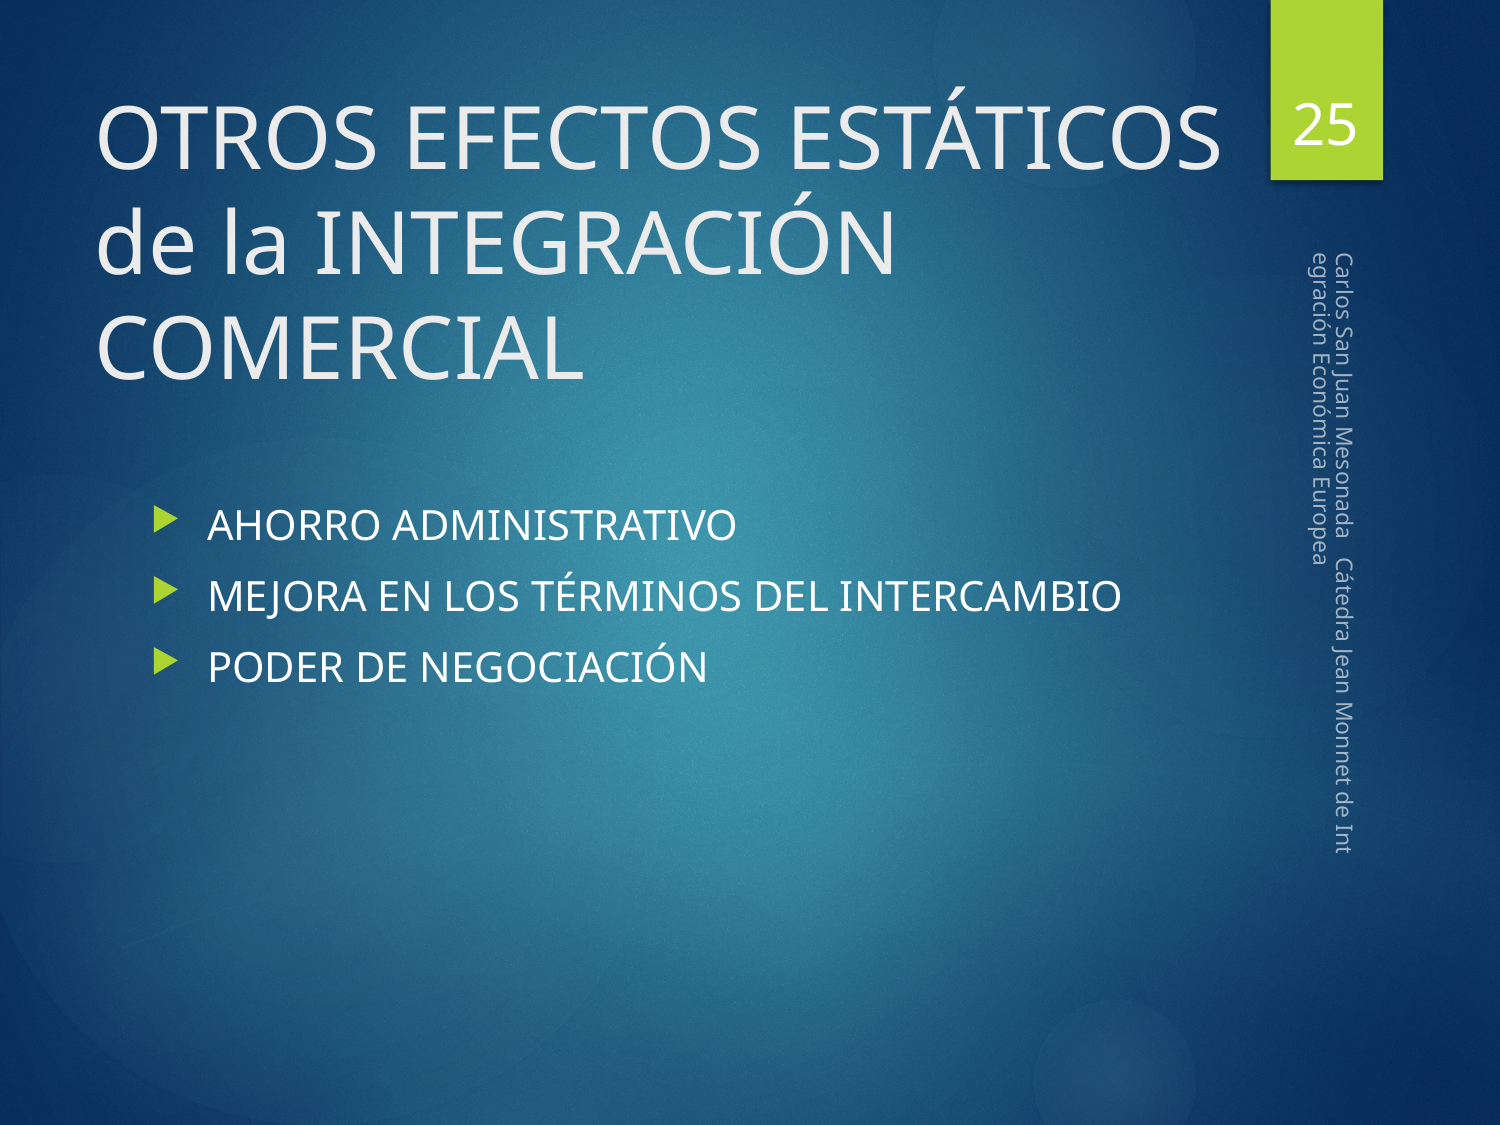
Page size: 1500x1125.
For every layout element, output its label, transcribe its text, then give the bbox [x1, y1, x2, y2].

footer Carlos San Juan Mesonada Cátedra Jean Monnet de Integración Económica Europea [1320, 237, 1358, 871]
slide_number 25 [1273, 48, 1378, 175]
title OTROS EFECTOS ESTÁTICOS de la INTEGRACIÓN COMERCIAL [79, 74, 1365, 304]
list AHORRO ADMINISTRATIVO MEJORA EN LOS TÉRMINOS DEL INTERCAMBIO PODER DE NEGOCIACIÓN [135, 491, 1237, 1025]
